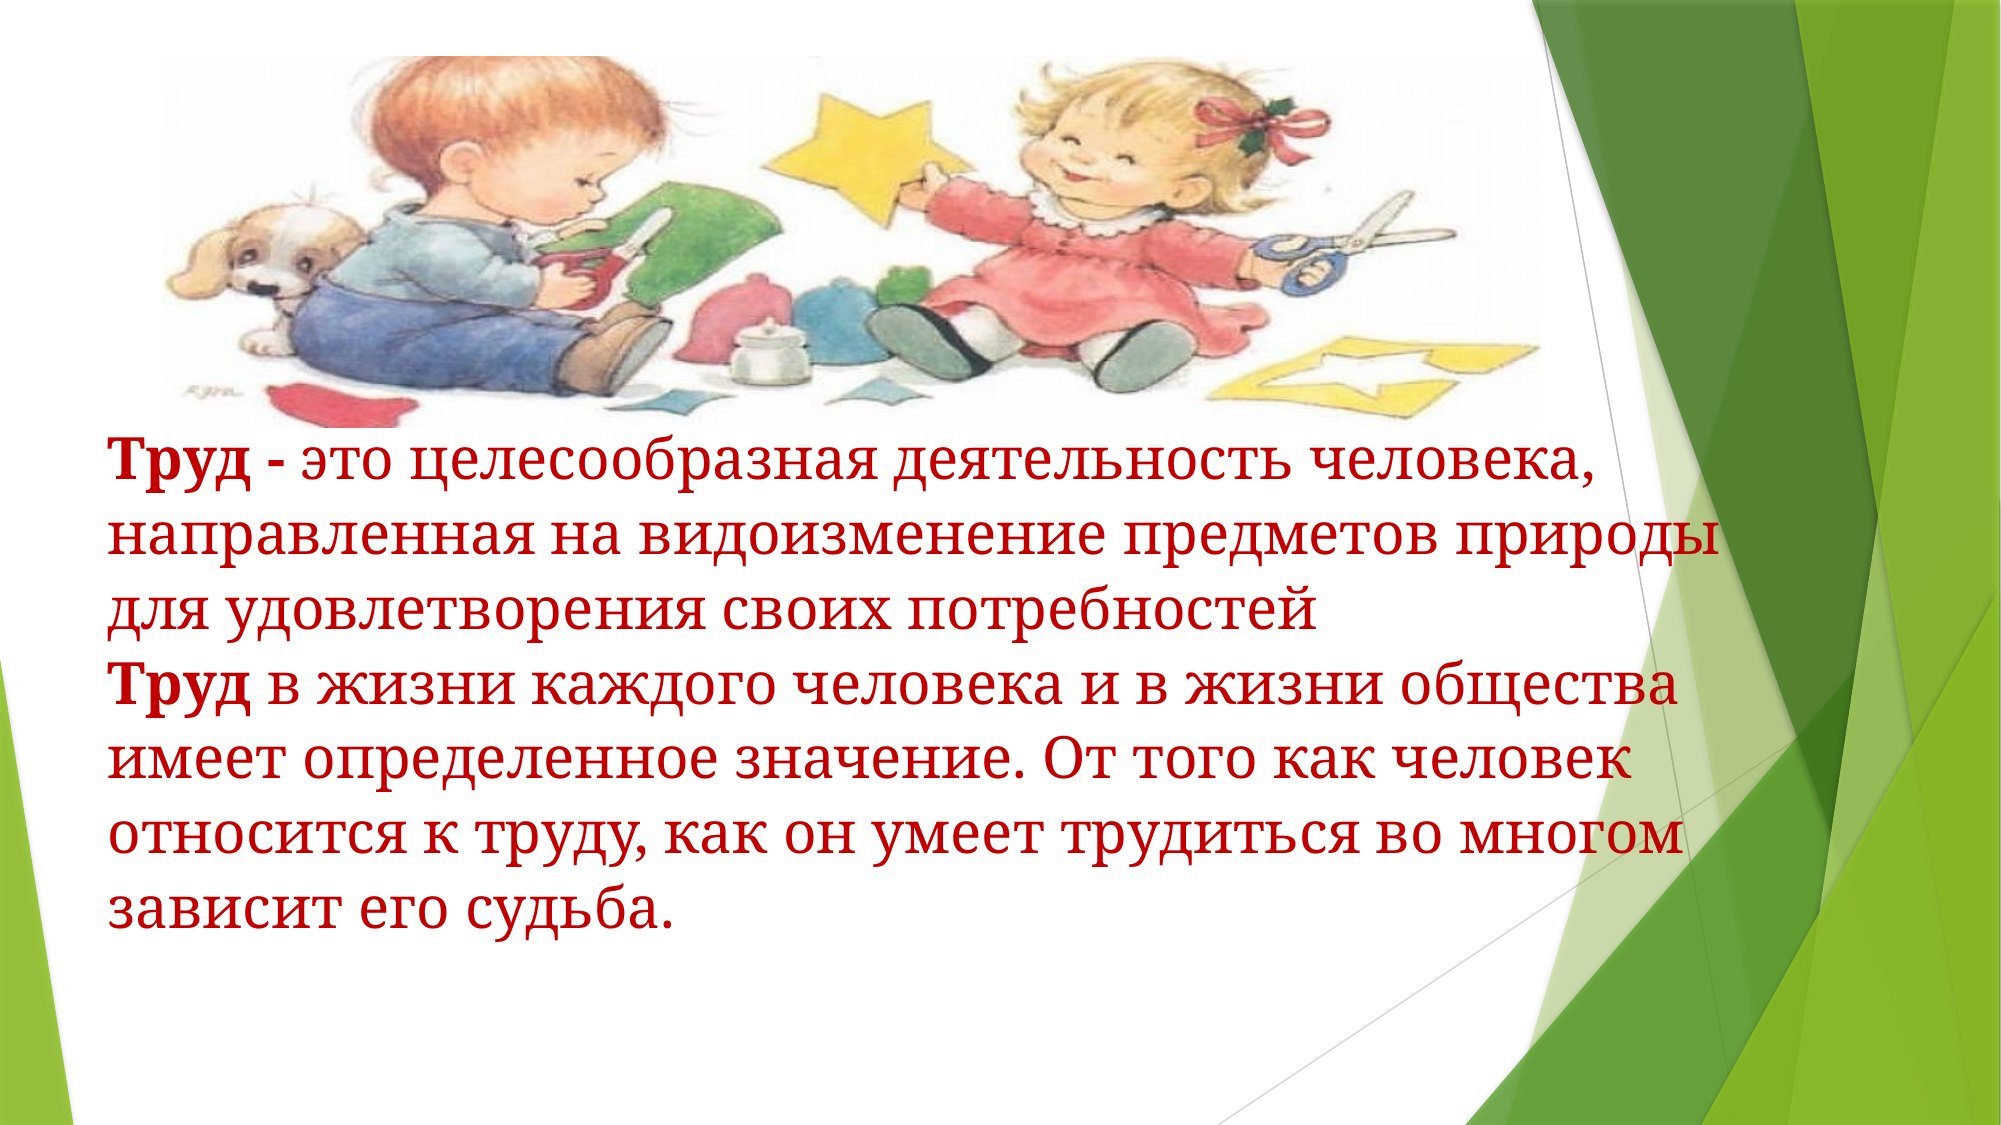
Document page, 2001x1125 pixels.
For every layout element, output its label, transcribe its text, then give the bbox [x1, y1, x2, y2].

text_box Труд - это целесообразная деятельность человека, направленная на видоизменение предметов природы для удовлетворения своих потребностей Труд в жизни каждого человека и в жизни общества имеет определенное значение. От того как человек относится к труду, как он умеет трудиться во многом зависит его судьба. [92, 409, 1739, 948]
picture [162, 56, 1541, 429]
